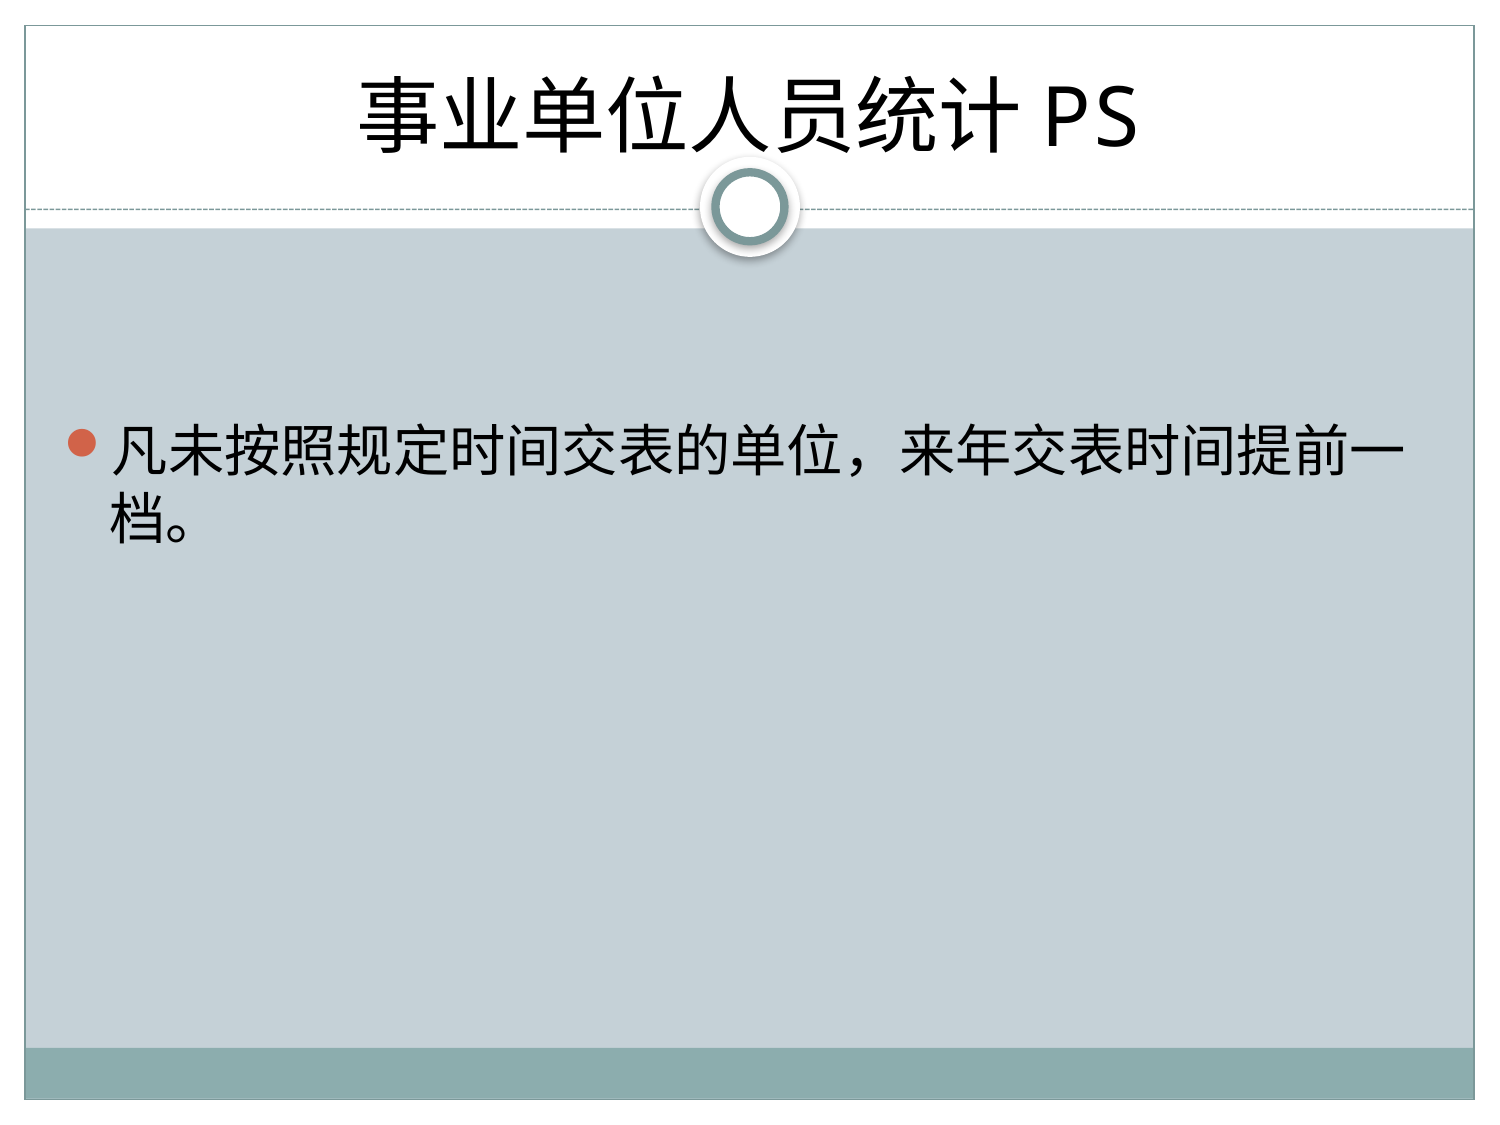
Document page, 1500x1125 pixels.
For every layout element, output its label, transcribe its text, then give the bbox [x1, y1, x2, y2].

list 凡未按照规定时间交表的单位，来年交表时间提前一档。 [49, 250, 1445, 1001]
